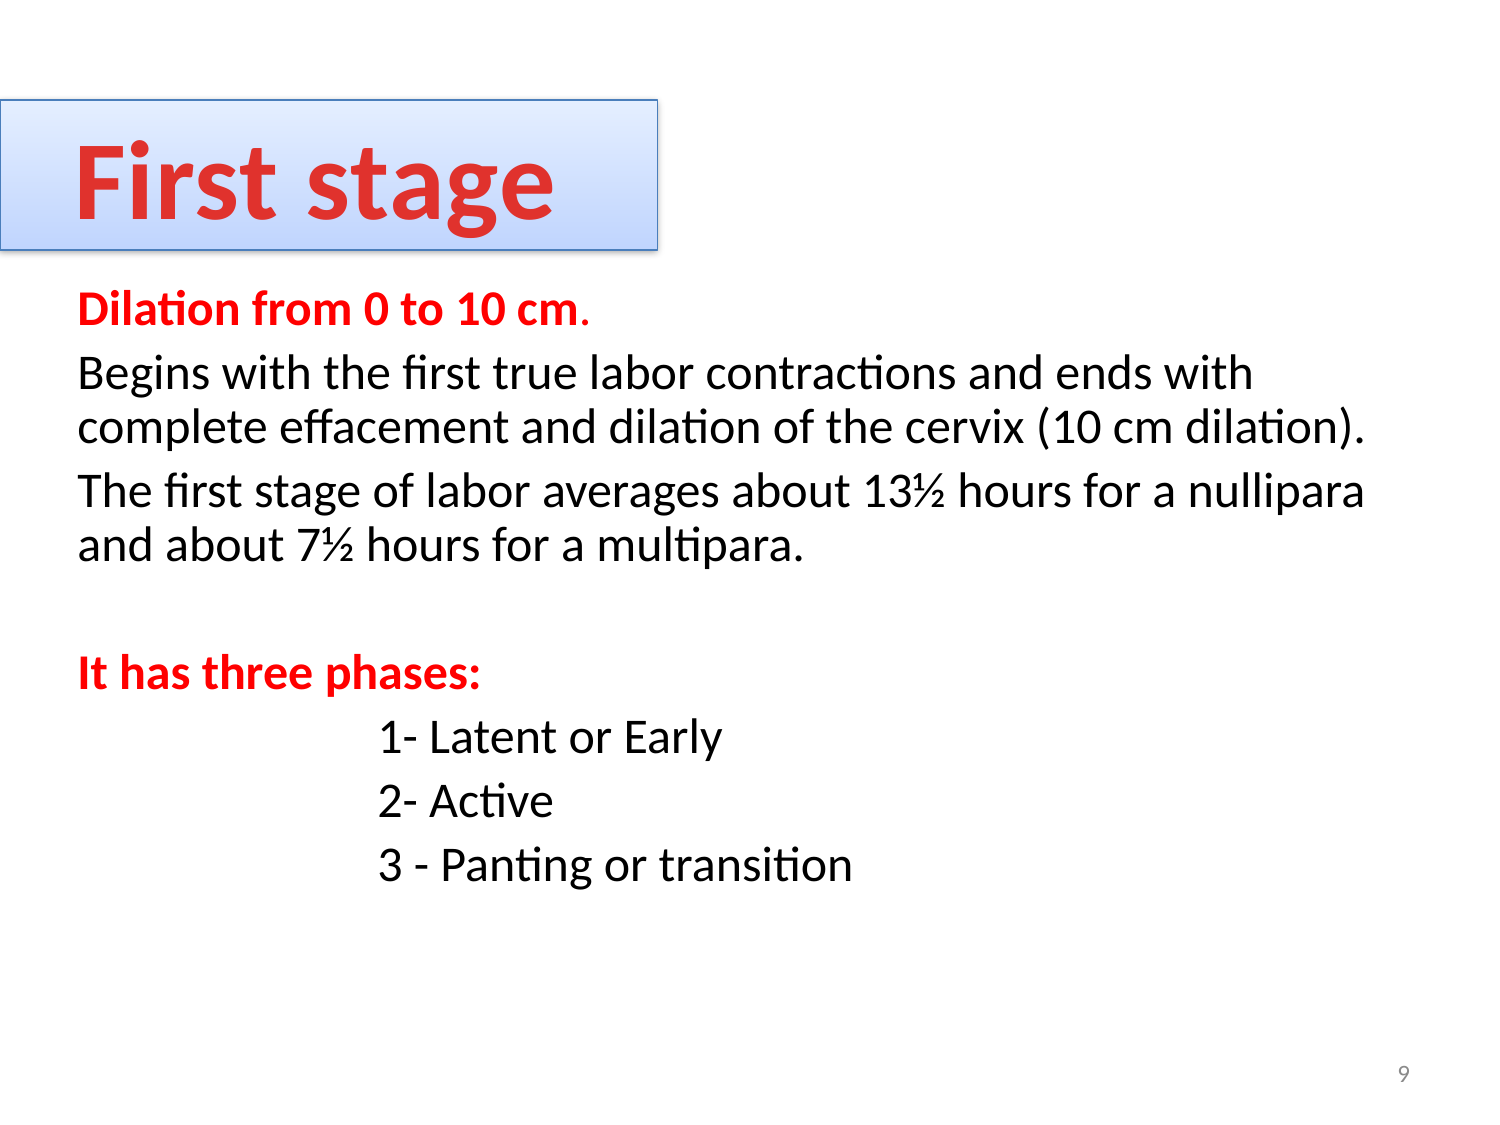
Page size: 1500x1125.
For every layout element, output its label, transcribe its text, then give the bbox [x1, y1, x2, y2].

text_box First stage [0, 99, 658, 251]
slide_number 9 [1074, 1042, 1425, 1103]
subtitle Dilation from 0 to 10 cm. Begins with the first true labor contractions and ends with complete effacement and dilation of the cervix (10 cm dilation). The first stage of labor averages about 13½ hours for a nullipara and about 7½ hours for a multipara. It has three phases: 1- Latent or Early 2- Active 3 - Panting or transition [62, 275, 1463, 1025]
